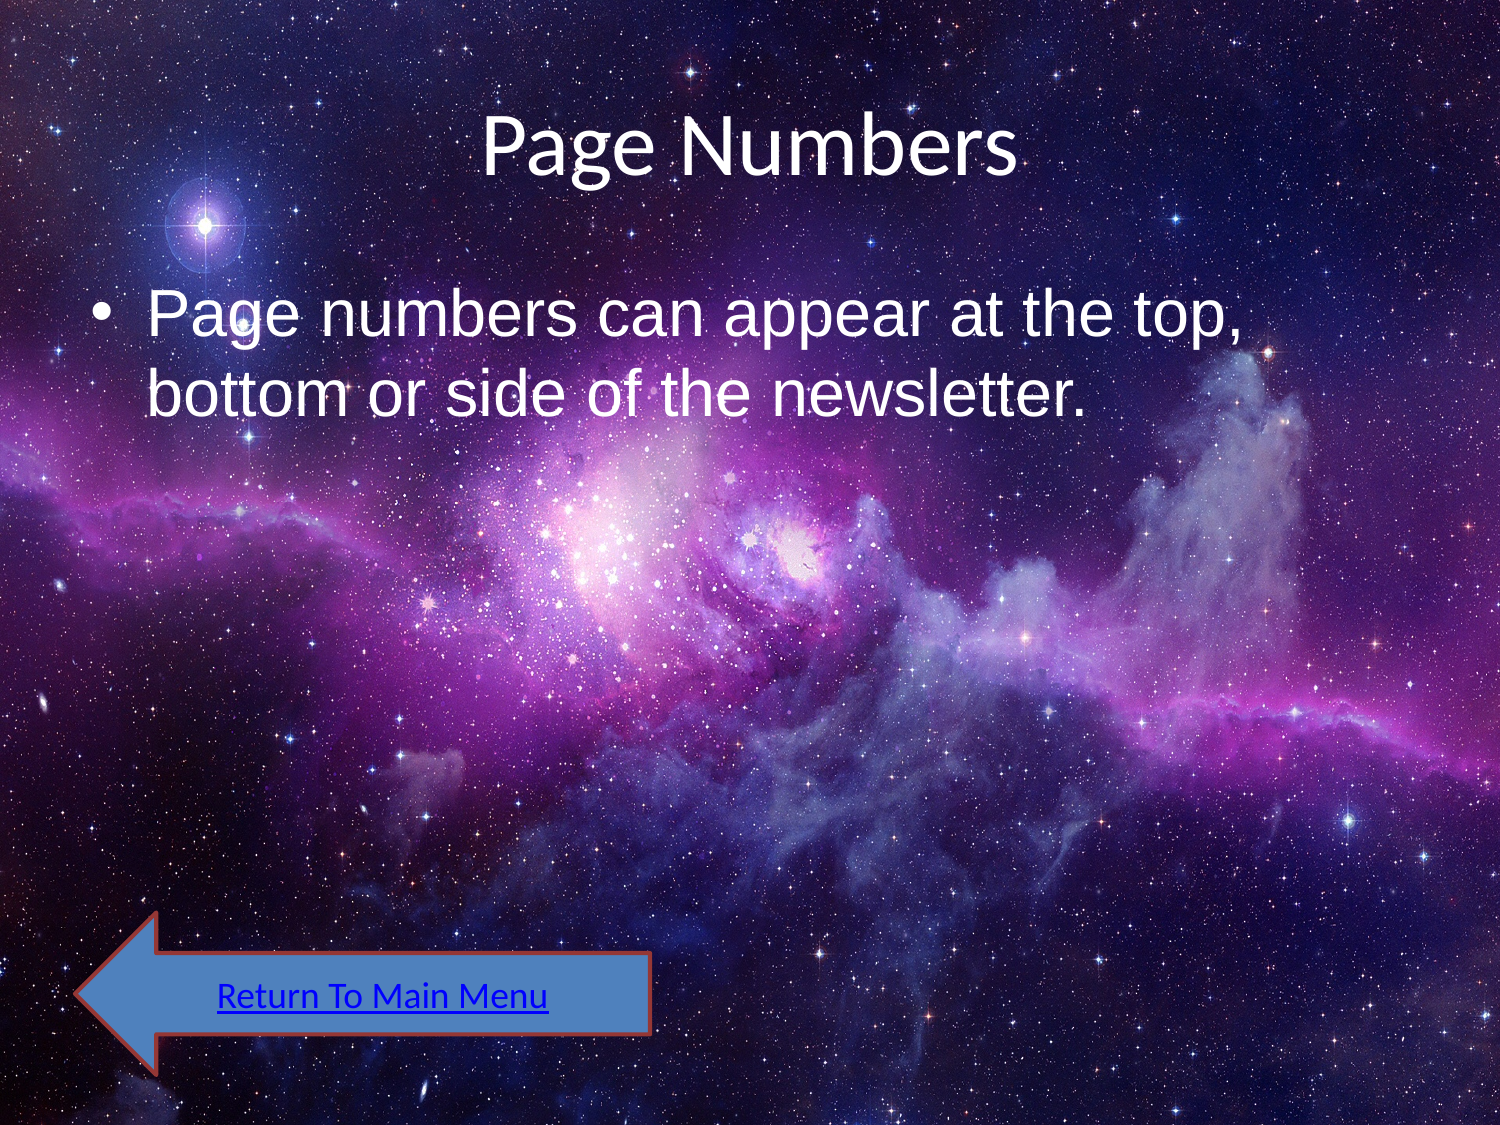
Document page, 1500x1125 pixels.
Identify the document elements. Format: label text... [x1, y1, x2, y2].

title Page Numbers [75, 45, 1425, 233]
picture [0, 0, 1500, 1125]
text_box Return To Main Menu [72, 910, 653, 1077]
list Page numbers can appear at the top, bottom or side of the newsletter. [75, 262, 1425, 1005]
